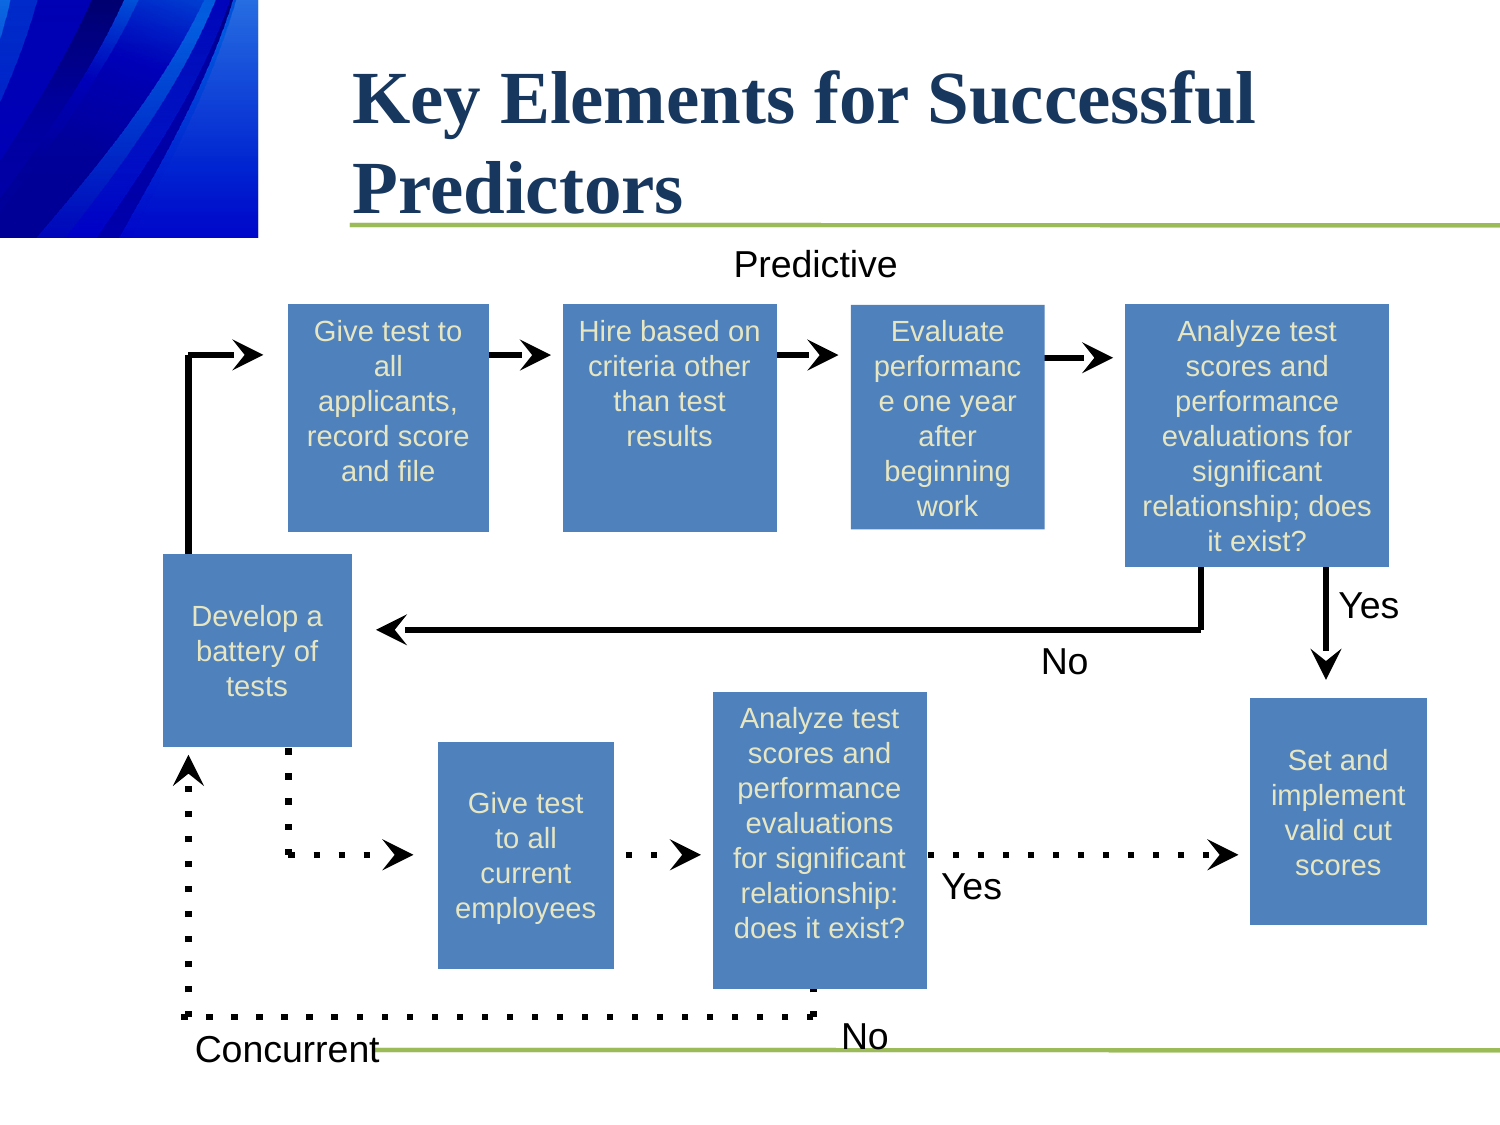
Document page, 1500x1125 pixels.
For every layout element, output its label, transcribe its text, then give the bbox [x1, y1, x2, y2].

text_box Analyze test scores and performance evaluations for significant relationship: does it exist? [713, 692, 926, 989]
text_box Yes [925, 861, 1021, 916]
text_box Develop a battery of tests [163, 554, 351, 746]
title Key Elements for Successful Predictors [337, 45, 1425, 233]
picture [0, 0, 259, 238]
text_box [850, 304, 1114, 530]
text_box Concurrent [179, 1026, 396, 1078]
text_box No [1025, 639, 1114, 691]
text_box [563, 304, 839, 532]
text_box Give test to all current employees [438, 742, 614, 969]
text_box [288, 304, 552, 532]
text_box Analyze test scores and performance evaluations for significant relationship; does it exist? [1126, 304, 1389, 566]
text_box Yes [1331, 573, 1419, 634]
text_box No [826, 1004, 905, 1066]
text_box Predictive [718, 232, 914, 293]
text_box Set and implement valid cut scores [1250, 698, 1426, 925]
